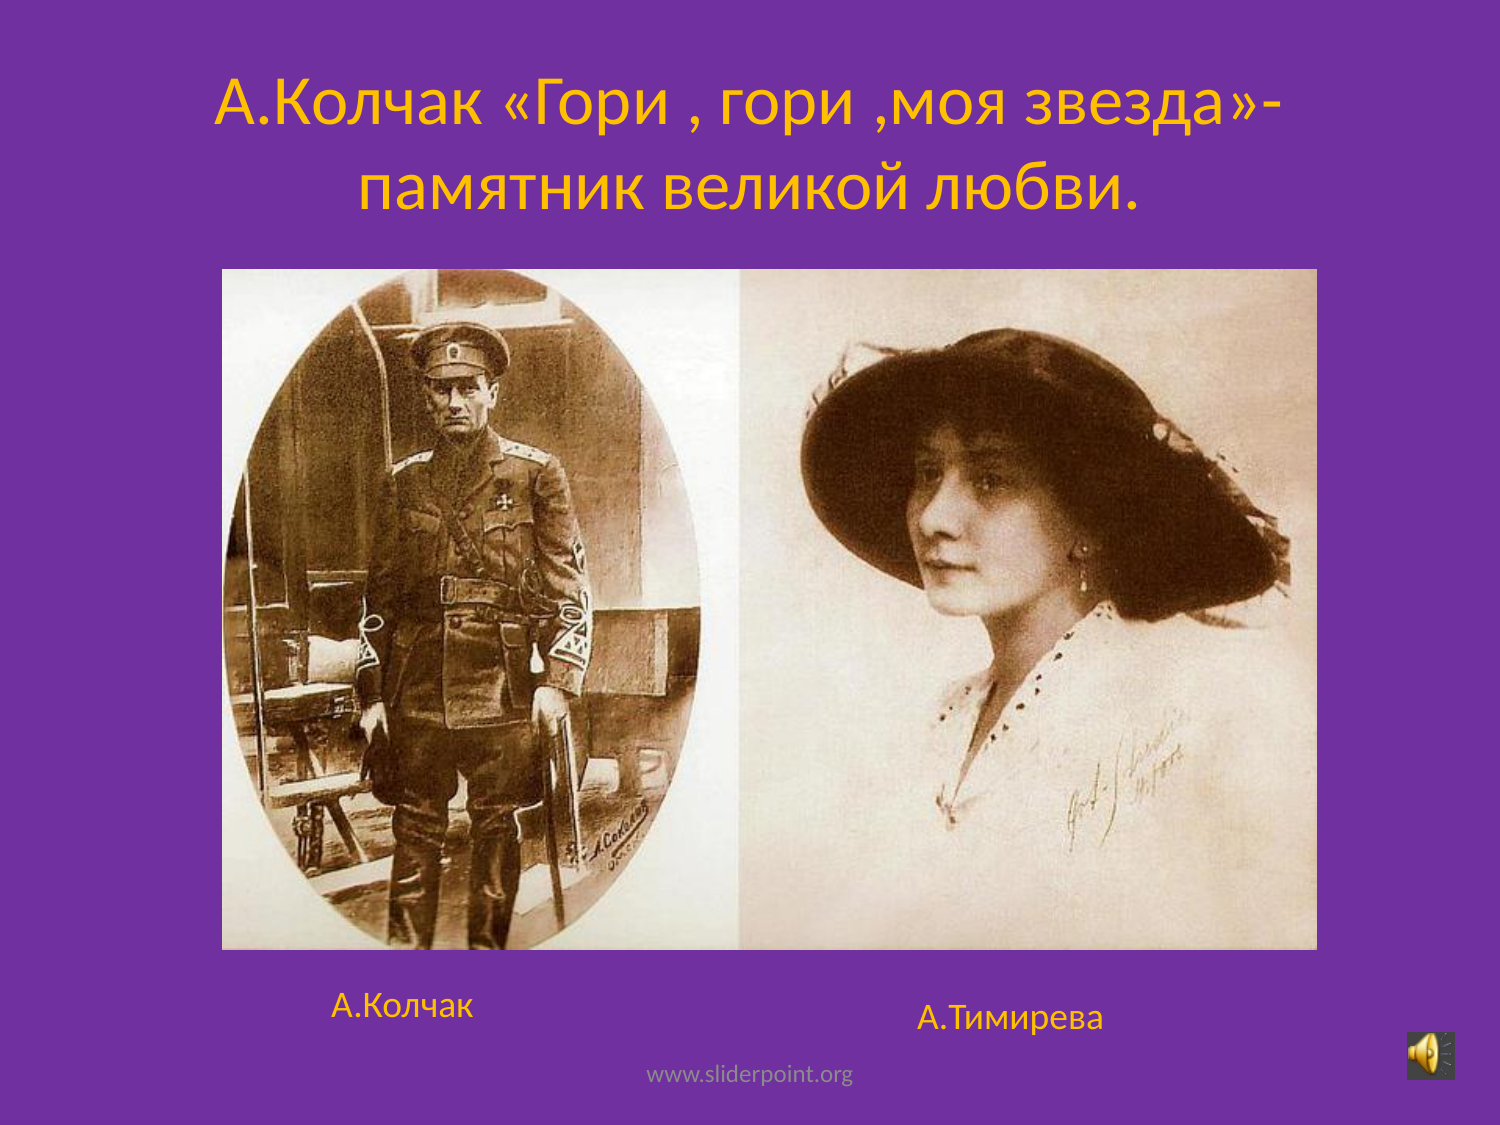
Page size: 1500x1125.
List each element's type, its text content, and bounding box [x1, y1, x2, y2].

title А.Колчак «Гори , гори ,моя звезда»- памятник великой любви. [75, 45, 1425, 233]
picture [1406, 1031, 1457, 1082]
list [222, 269, 1317, 950]
text_box А.Тимирева [902, 984, 1122, 1045]
footer www.sliderpoint.org [512, 1042, 988, 1103]
text_box А.Колчак [316, 972, 491, 1033]
